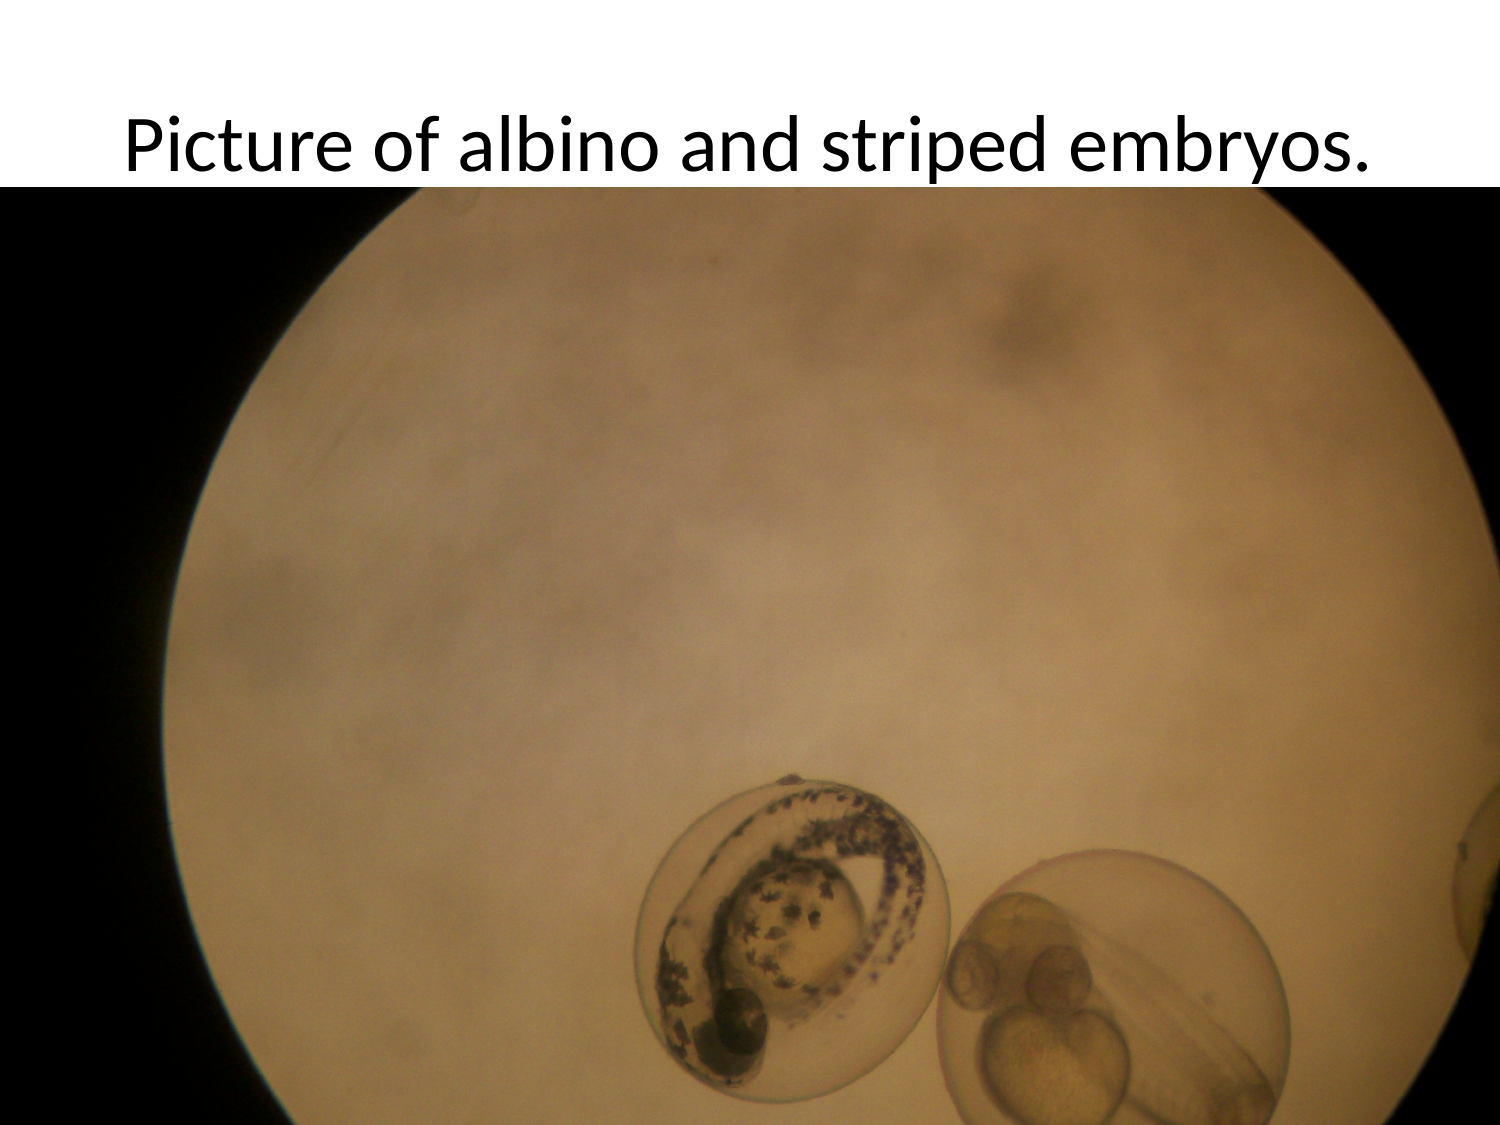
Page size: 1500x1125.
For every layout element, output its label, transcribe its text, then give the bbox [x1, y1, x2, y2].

picture [0, 187, 1500, 1125]
title Picture of albino and striped embryos. [75, 45, 1425, 185]
